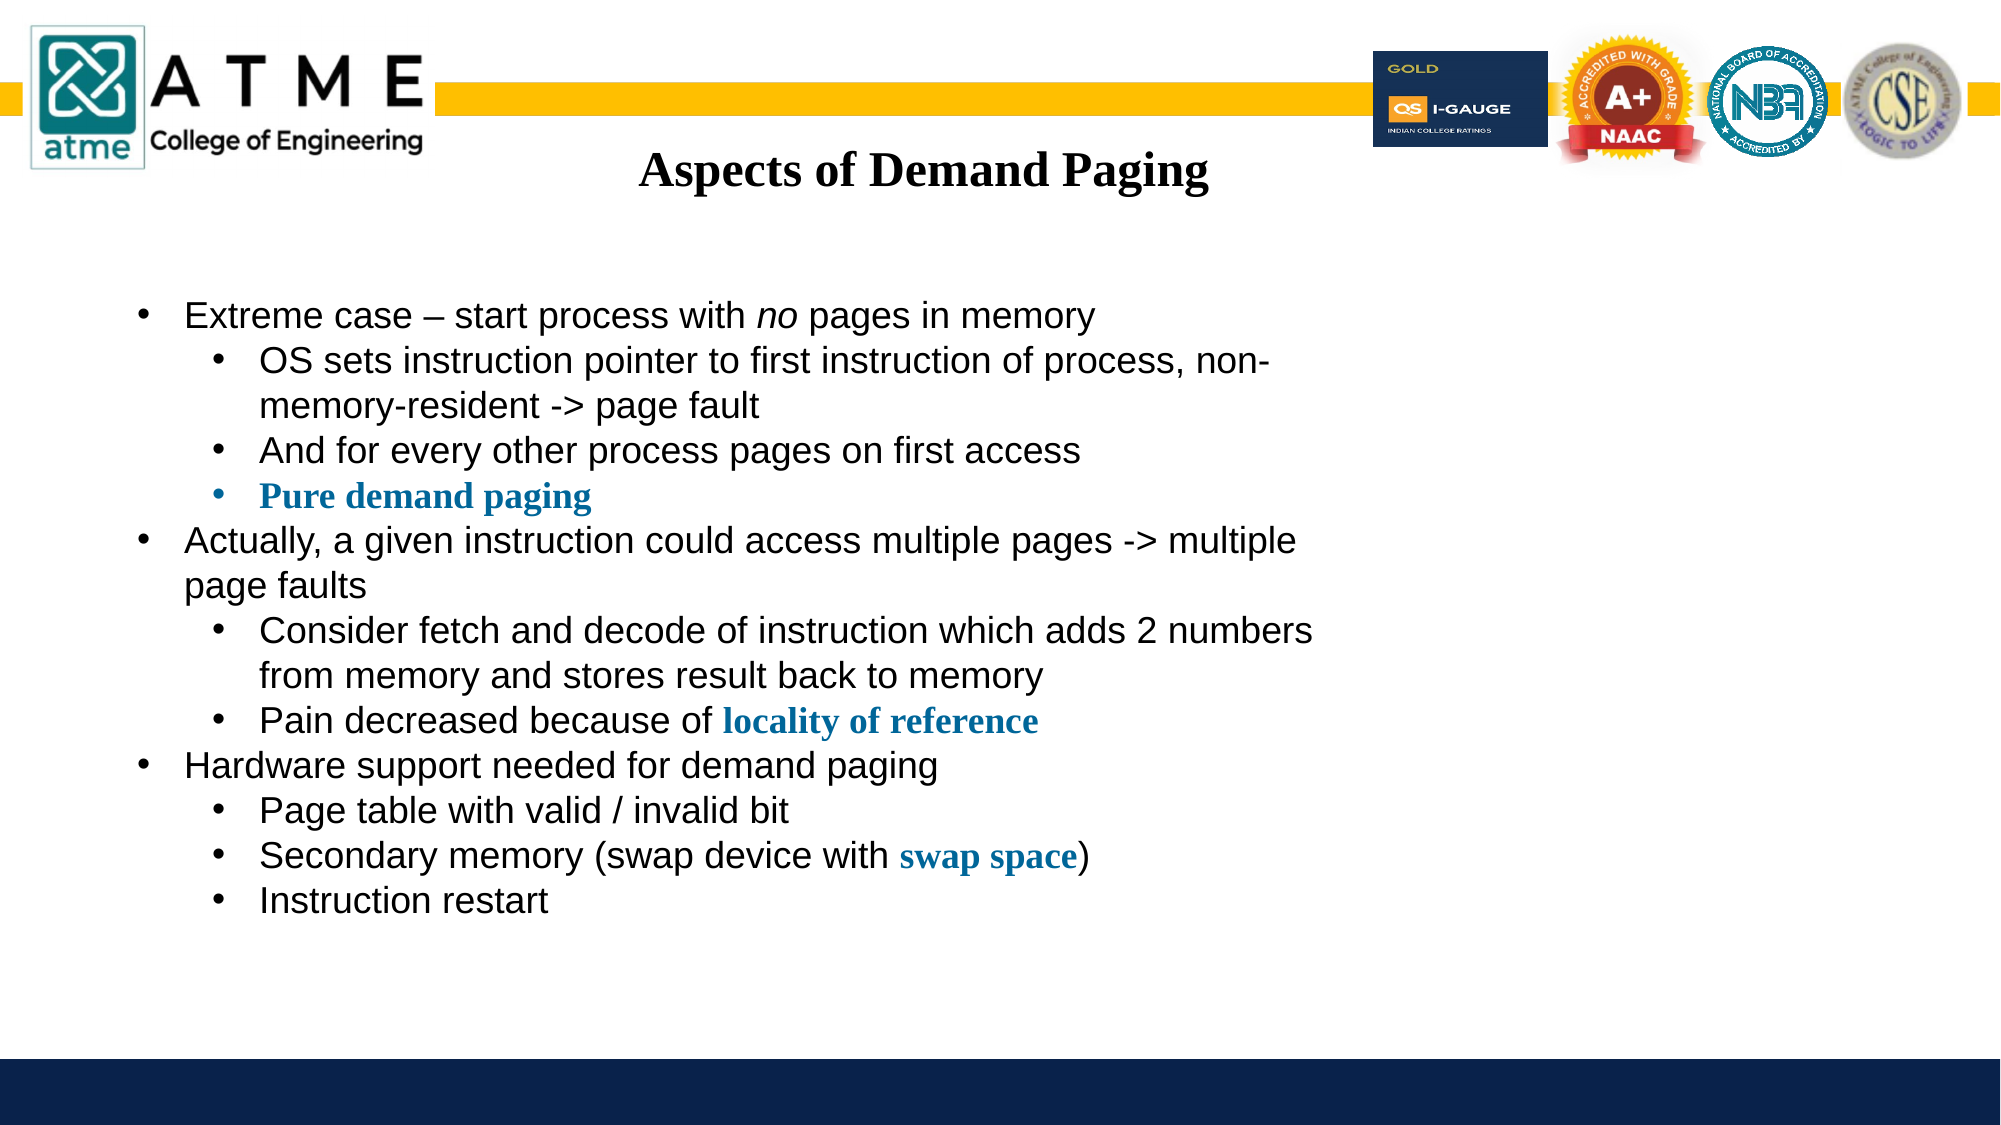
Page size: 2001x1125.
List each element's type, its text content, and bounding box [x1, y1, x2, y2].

list Extreme case – start process with no pages in memory OS sets instruction pointer to first instruction of process, non-memory-resident -> page fault And for every other process pages on first access Pure demand paging Actually, a given instruction could access multiple pages -> multiple page faults Consider fetch and decode of instruction which adds 2 numbers from memory and stores result back to memory Pain decreased because of locality of reference Hardware support needed for demand paging Page table with valid / invalid bit Secondary memory (swap device with swap space) Instruction restart [122, 283, 1378, 1086]
picture [0, 1059, 2001, 1125]
picture [1840, 26, 1968, 128]
picture [22, 15, 435, 178]
title Aspects of Demand Paging [623, 128, 1974, 224]
picture [1373, 20, 1828, 128]
